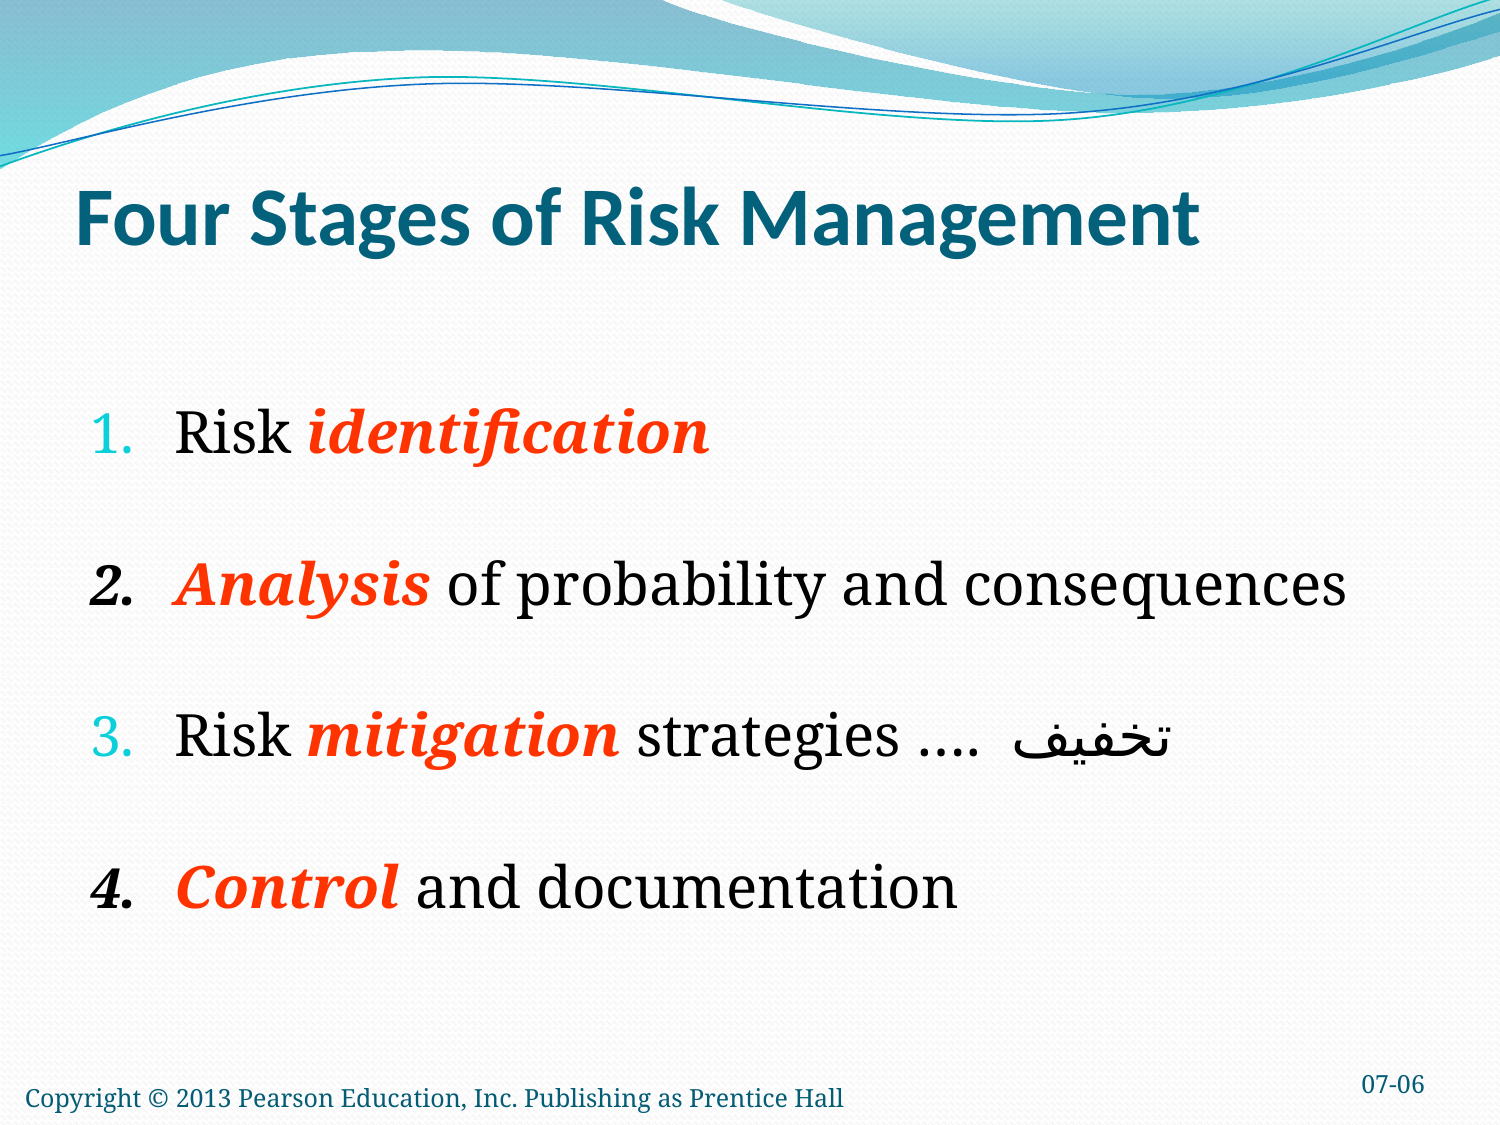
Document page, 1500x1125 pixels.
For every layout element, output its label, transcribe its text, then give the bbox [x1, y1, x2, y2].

list Risk identification Analysis of probability and consequences Risk mitigation strategies …. تخفيف Control and documentation [74, 317, 1426, 1038]
slide_number 07-06 [1299, 1042, 1425, 1103]
title Four Stages of Risk Management [74, 74, 1426, 263]
